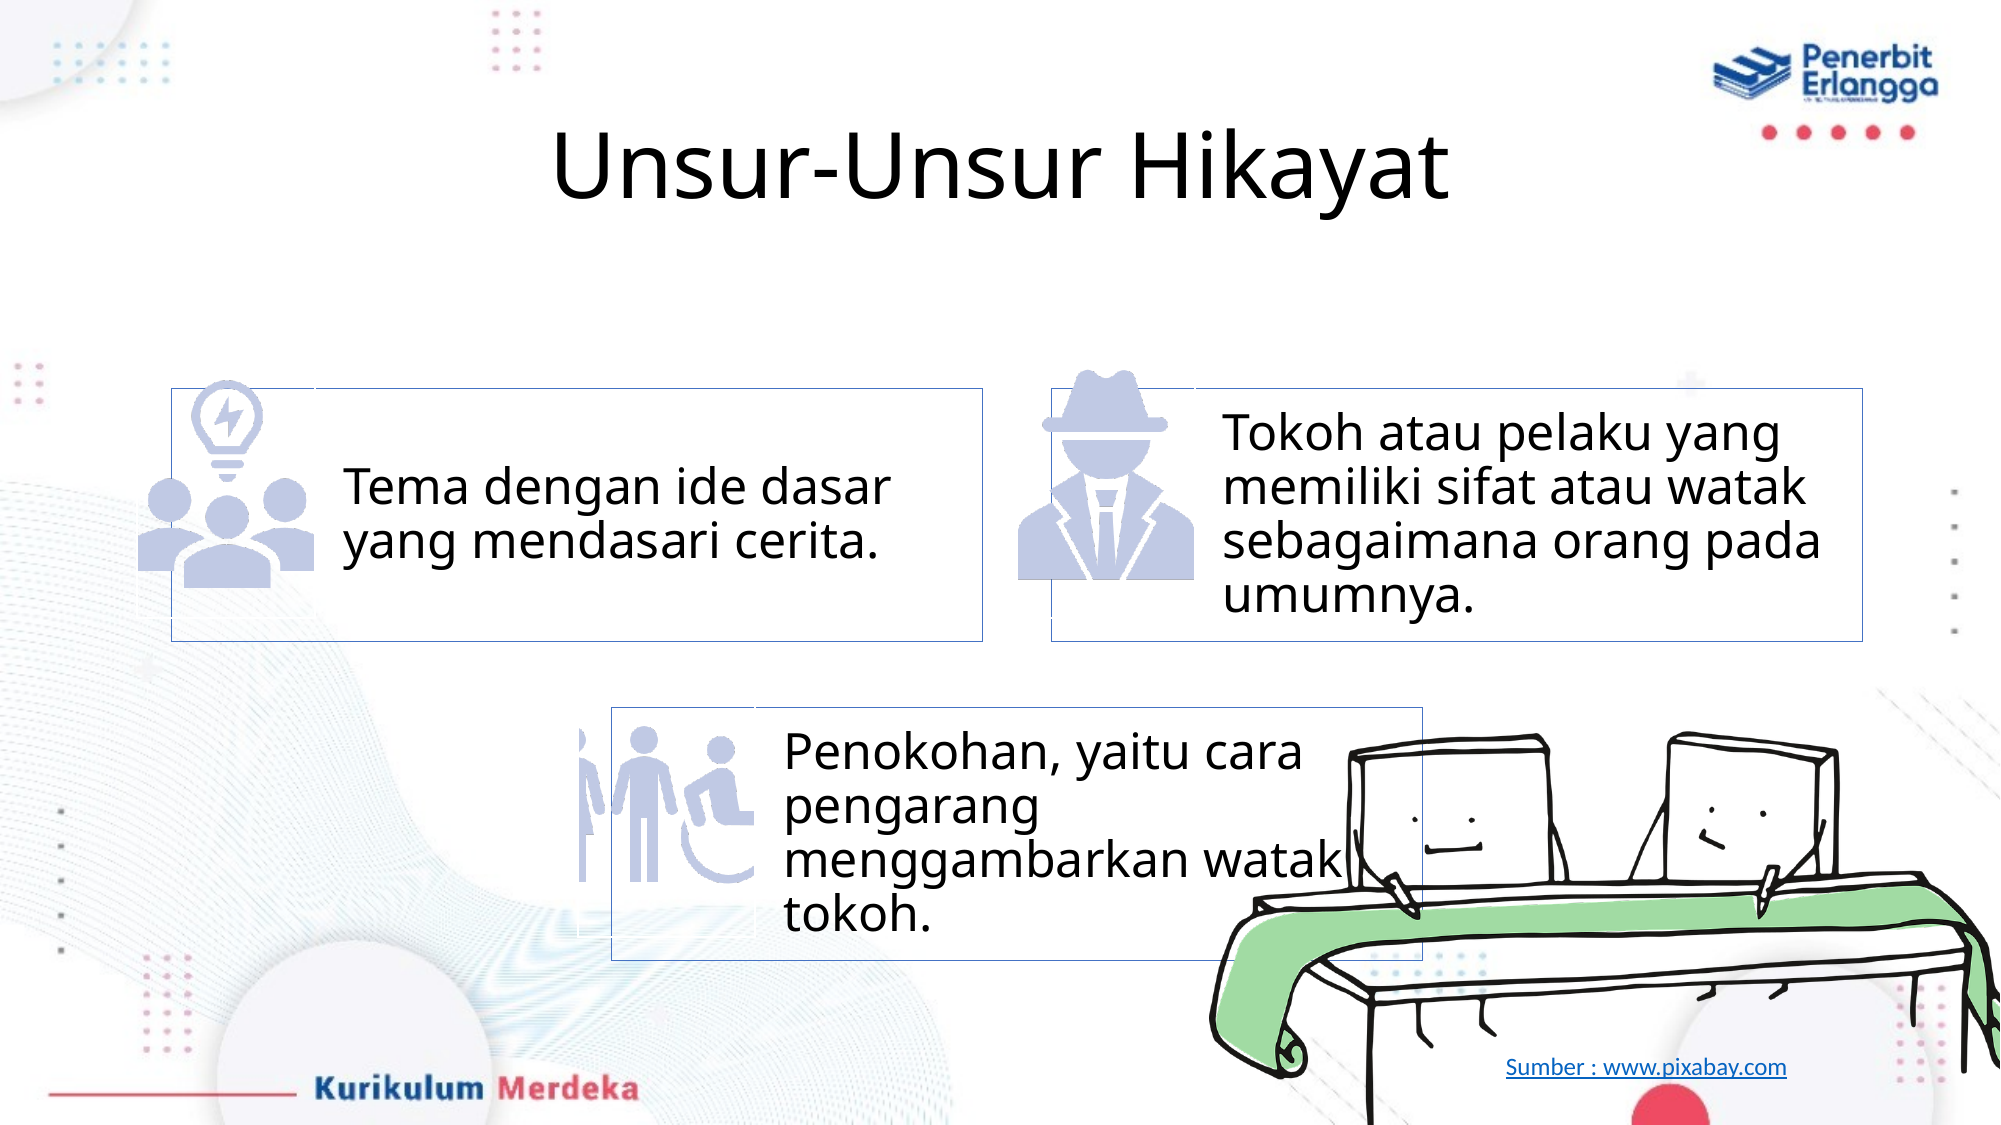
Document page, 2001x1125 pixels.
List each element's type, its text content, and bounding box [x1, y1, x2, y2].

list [137, 299, 1863, 1014]
title Unsur-Unsur Hikayat [137, 59, 1863, 278]
picture [0, 0, 2001, 1125]
